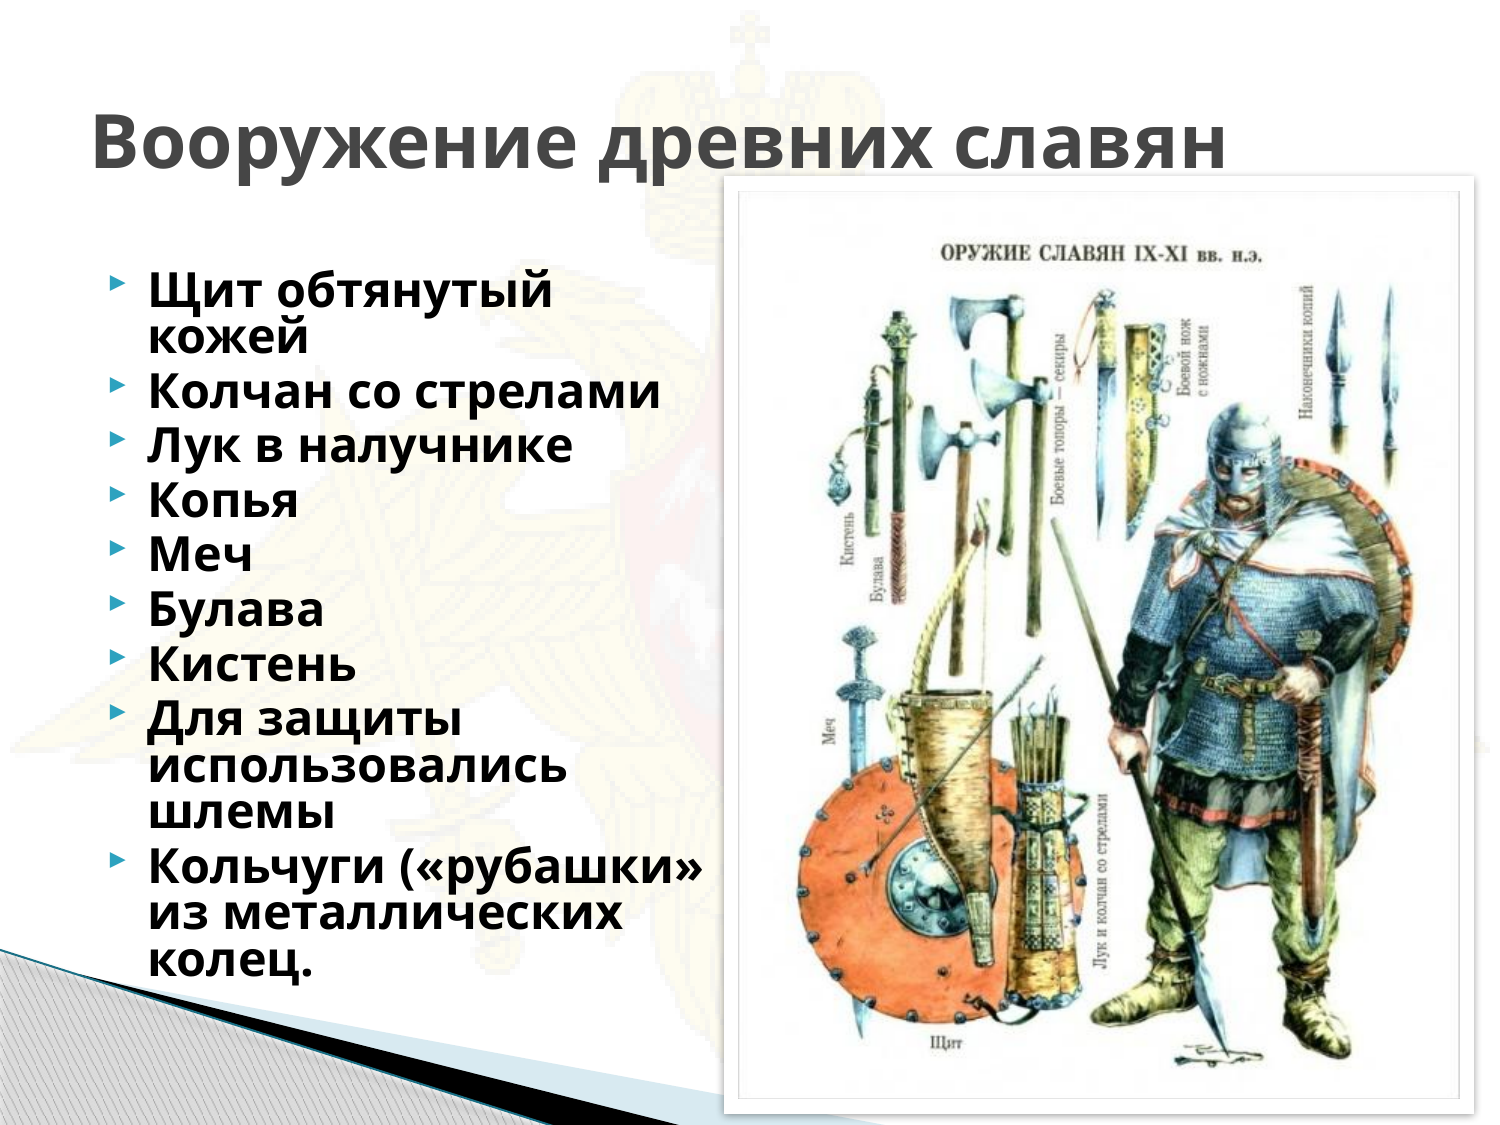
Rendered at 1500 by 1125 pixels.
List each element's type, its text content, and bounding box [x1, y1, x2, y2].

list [737, 190, 1460, 1100]
title Вооружение древних славян [75, 45, 1425, 233]
list Щит обтянутый кожей Колчан со стрелами Лук в налучнике Копья Меч Булава Кистень Для защиты использовались шлемы Кольчуги («рубашки» из металлических колец. [75, 262, 718, 1005]
